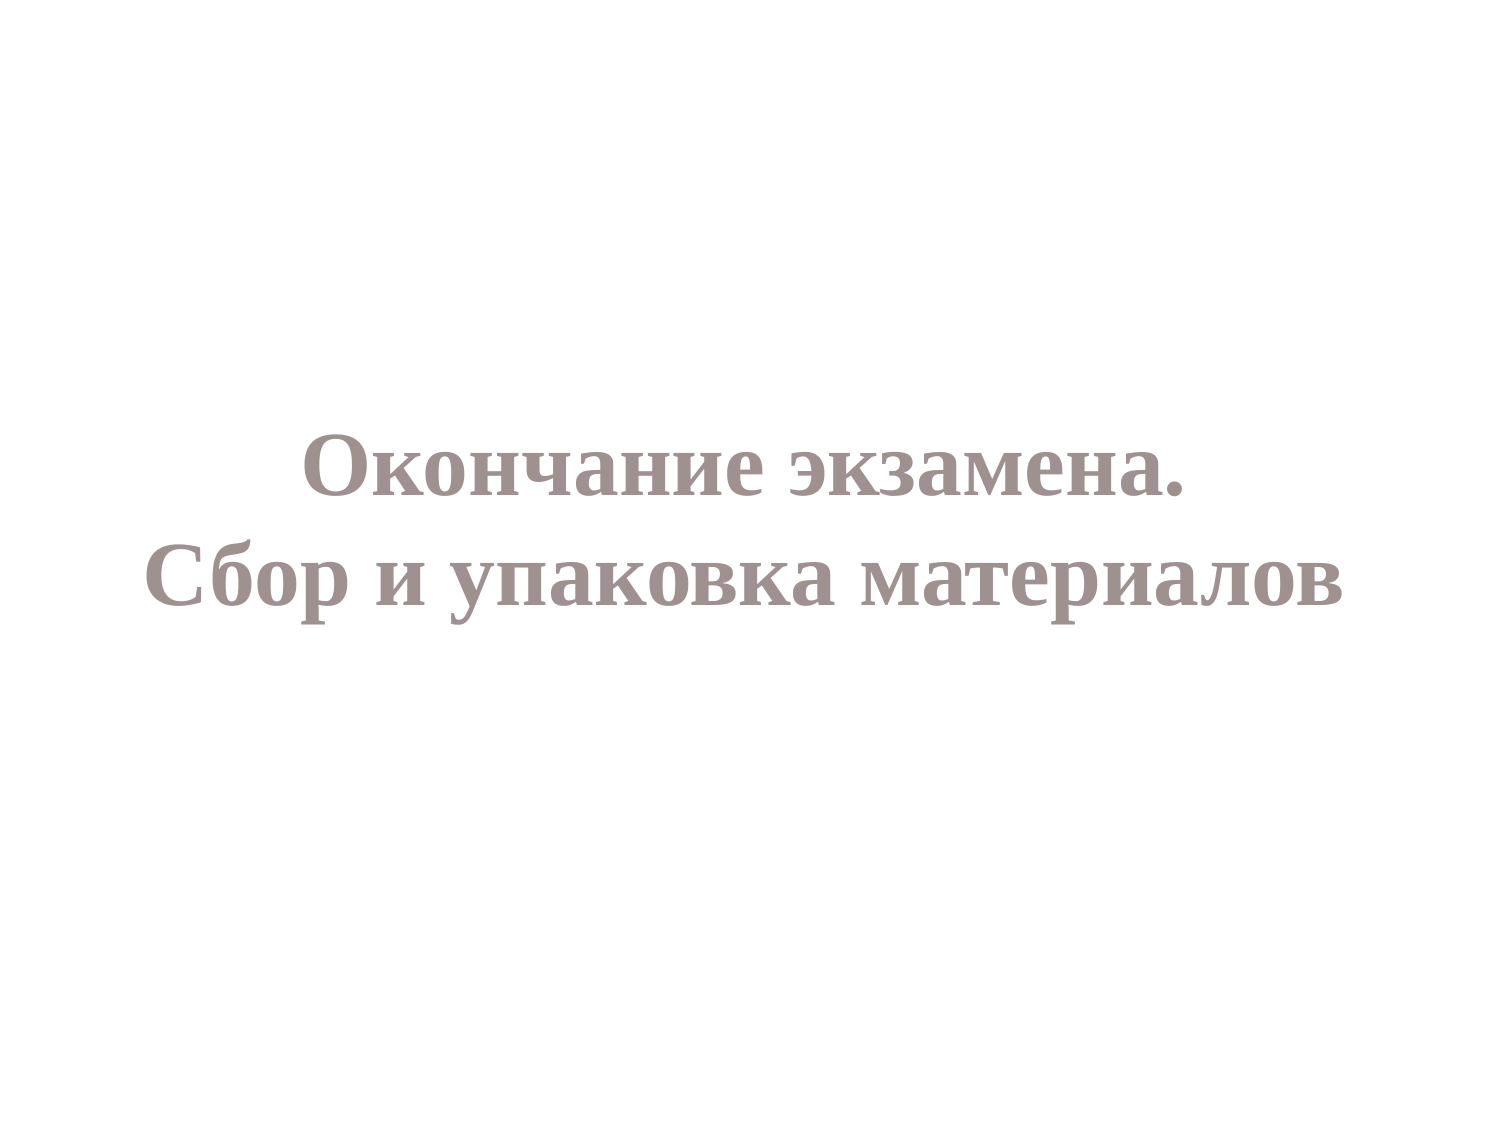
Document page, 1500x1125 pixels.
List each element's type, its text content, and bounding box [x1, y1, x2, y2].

text_box Окончание экзамена. Сбор и упаковка материалов [88, 396, 1400, 631]
